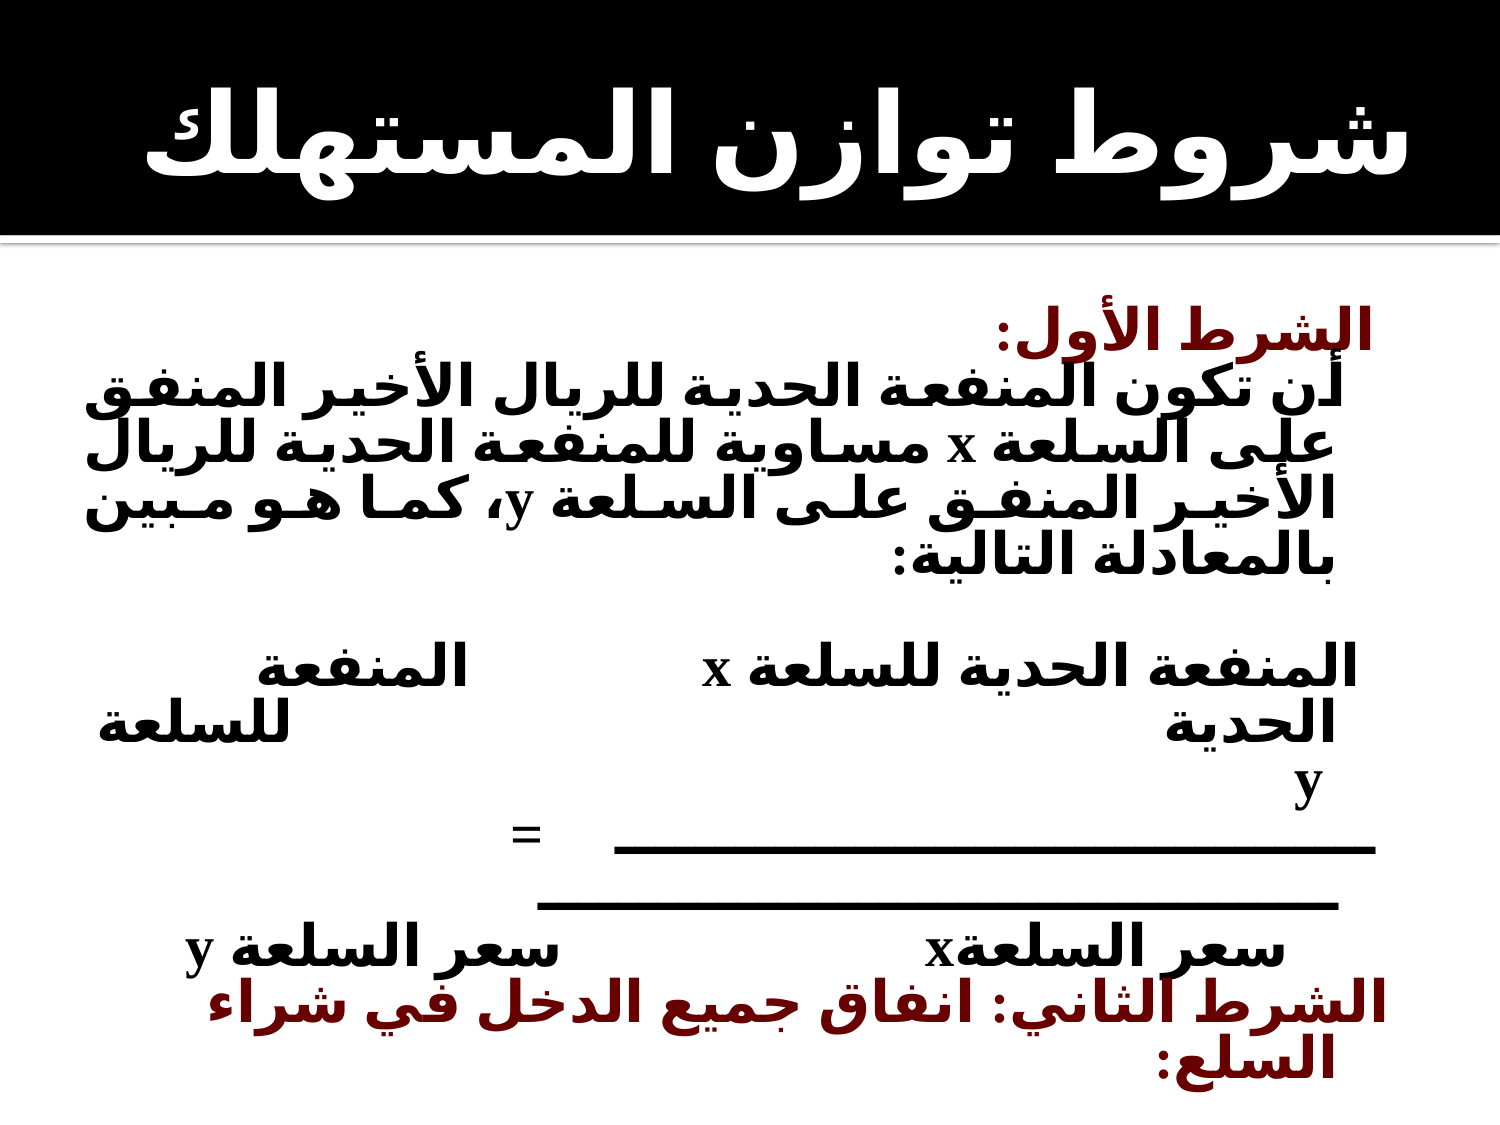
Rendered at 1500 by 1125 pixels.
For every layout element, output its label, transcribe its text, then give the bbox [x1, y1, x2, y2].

list الشرط الأول: أن تكون المنفعة الحدية للريال الأخير المنفق على السلعة x مساوية للمنفعة الحدية للريال الأخير المنفق على السلعة y، كما هو مبين بالمعادلة التالية: المنفعة الحدية للسلعة x المنفعة الحدية للسلعة y ــــــــــــــــــــــــــــــــــــــ = ــــــــــــــــــــــــــــــــــــــــ سعر السلعةx سعر السلعة y الشرط الثاني: انفاق جميع الدخل في شراء السلع: I = Qx * Px + Qy * Py حيث: Qx: كمية السلعة X، Qy: كمية السلعة Y [75, 291, 1425, 1050]
title شروط توازن المستهلك [75, 25, 1425, 231]
